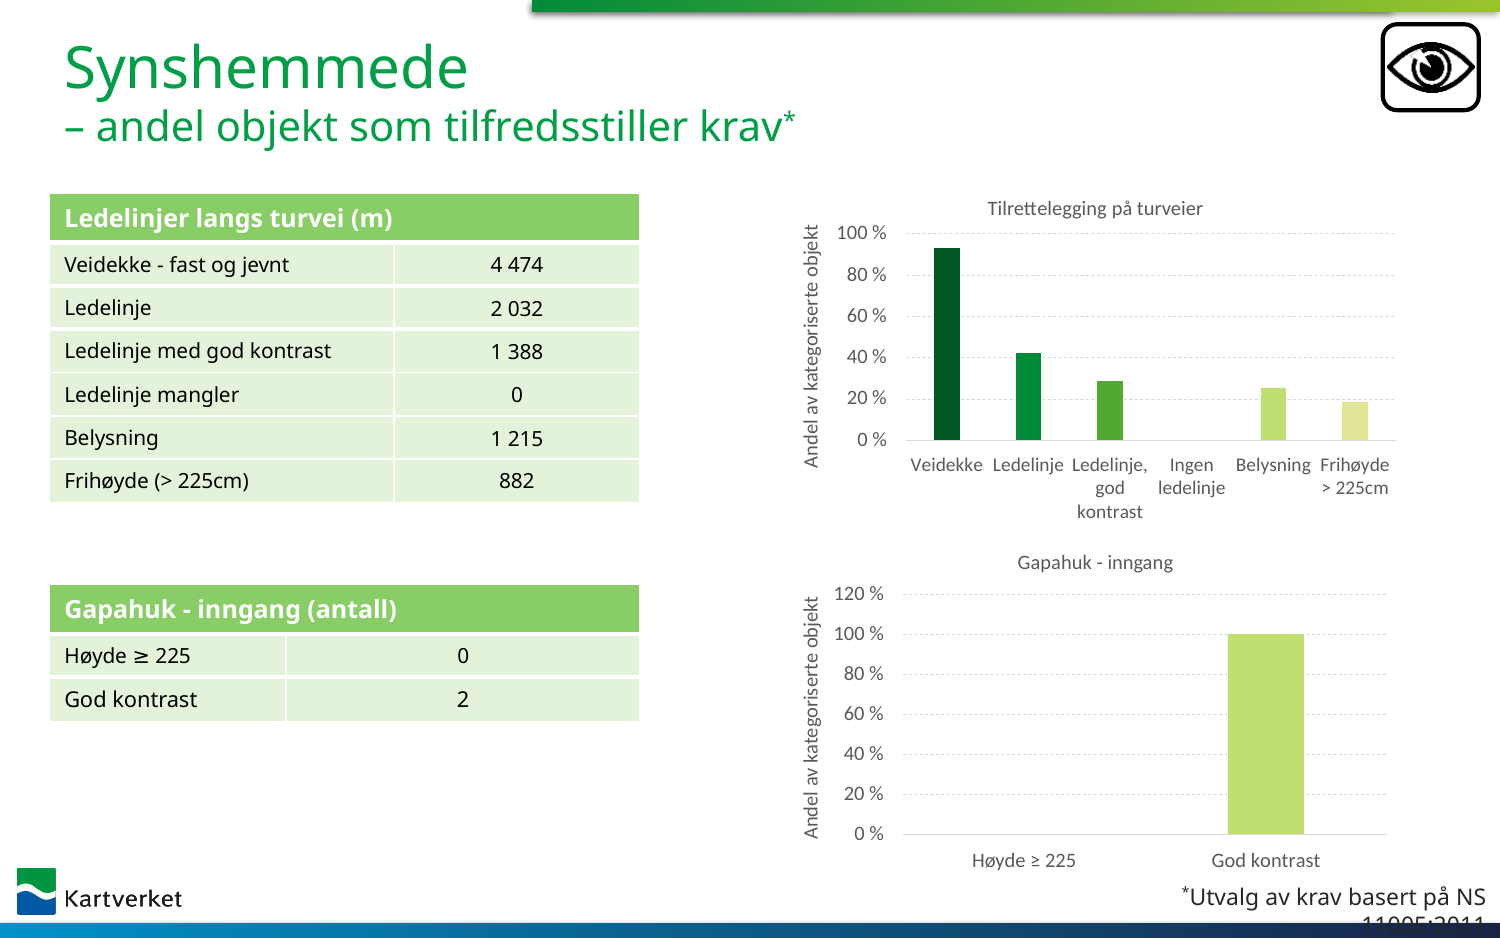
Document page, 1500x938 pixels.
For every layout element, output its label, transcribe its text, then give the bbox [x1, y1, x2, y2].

table_cell Frihøyde (> 225cm) [50, 460, 393, 502]
table_header Gapahuk - inngang (antall) [50, 585, 639, 632]
picture [791, 187, 1400, 526]
table_cell 882 [395, 460, 639, 502]
text_box *Utvalg av krav basert på NS 11005:2011 [1068, 873, 1500, 938]
table_cell Høyde ≥ 225 [50, 636, 285, 675]
table_cell Ledelinje mangler [50, 373, 393, 415]
table_cell Ledelinje [50, 288, 393, 327]
table_cell 2 [287, 679, 639, 721]
table_cell Belysning [50, 417, 393, 458]
table_cell 1 388 [395, 331, 639, 372]
table_cell 4 474 [395, 245, 639, 284]
table_cell God kontrast [50, 679, 285, 721]
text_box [1382, 24, 1480, 111]
table_cell 2 032 [395, 288, 639, 327]
table_cell 0 [395, 373, 639, 415]
text_box Synshemmede – andel objekt som tilfredsstiller krav* [49, 24, 1431, 158]
picture [791, 541, 1400, 880]
table_cell Ledelinje med god kontrast [50, 331, 393, 372]
table_cell 0 [287, 636, 639, 675]
table_cell 1 215 [395, 417, 639, 458]
table_cell Veidekke - fast og jevnt [50, 245, 393, 284]
table_header Ledelinjer langs turvei (m) [50, 194, 639, 240]
